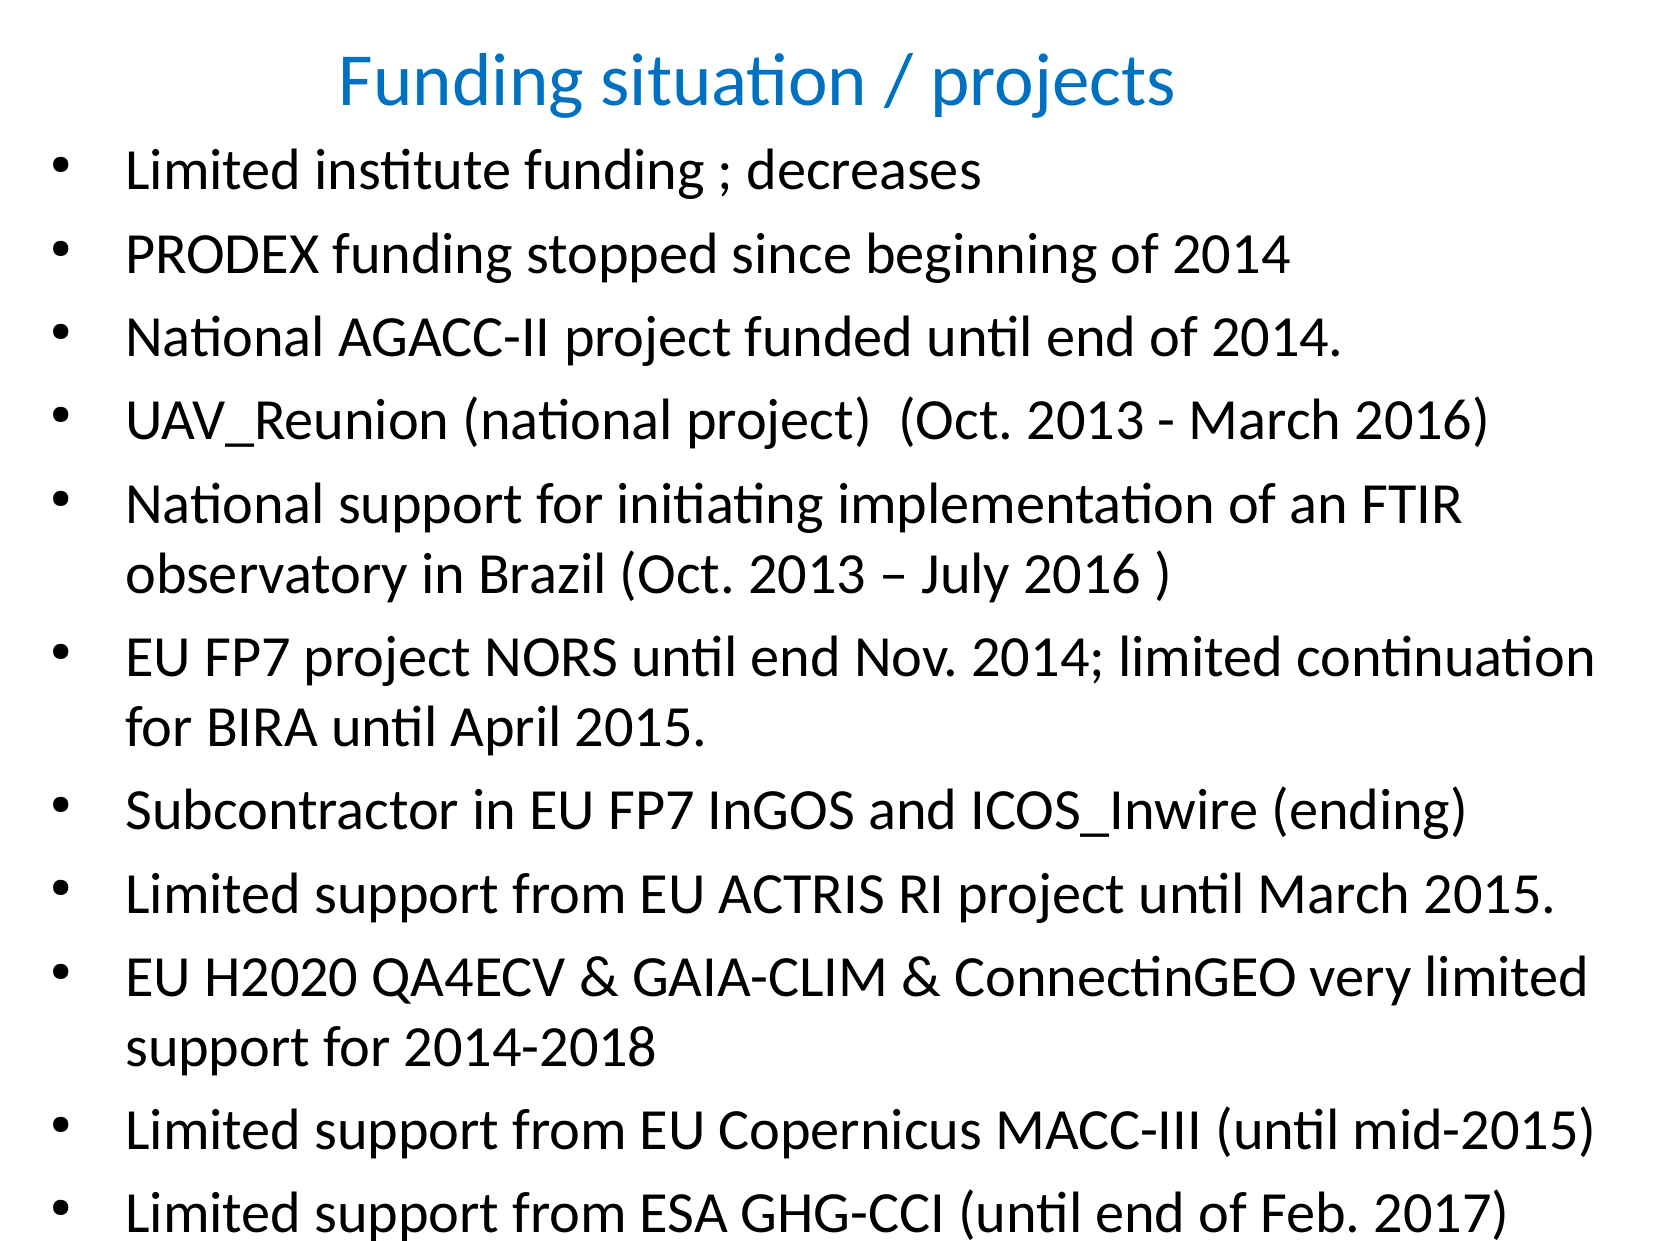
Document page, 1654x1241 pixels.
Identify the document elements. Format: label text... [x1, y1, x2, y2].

title Funding situation / projects [82, 3, 1433, 148]
list Limited institute funding ; decreases PRODEX funding stopped since beginning of 2014 National AGACC-II project funded until end of 2014. UAV_Reunion (national project) (Oct. 2013 - March 2016) National support for initiating implementation of an FTIR observatory in Brazil (Oct. 2013 – July 2016 ) EU FP7 project NORS until end Nov. 2014; limited continuation for BIRA until April 2015. Subcontractor in EU FP7 InGOS and ICOS_Inwire (ending) Limited support from EU ACTRIS RI project until March 2015. EU H2020 QA4ECV & GAIA-CLIM & ConnectinGEO very limited support for 2014-2018 Limited support from EU Copernicus MACC-III (until mid-2015) Limited support from ESA GHG-CCI (until end of Feb. 2017) [35, 123, 1630, 1211]
